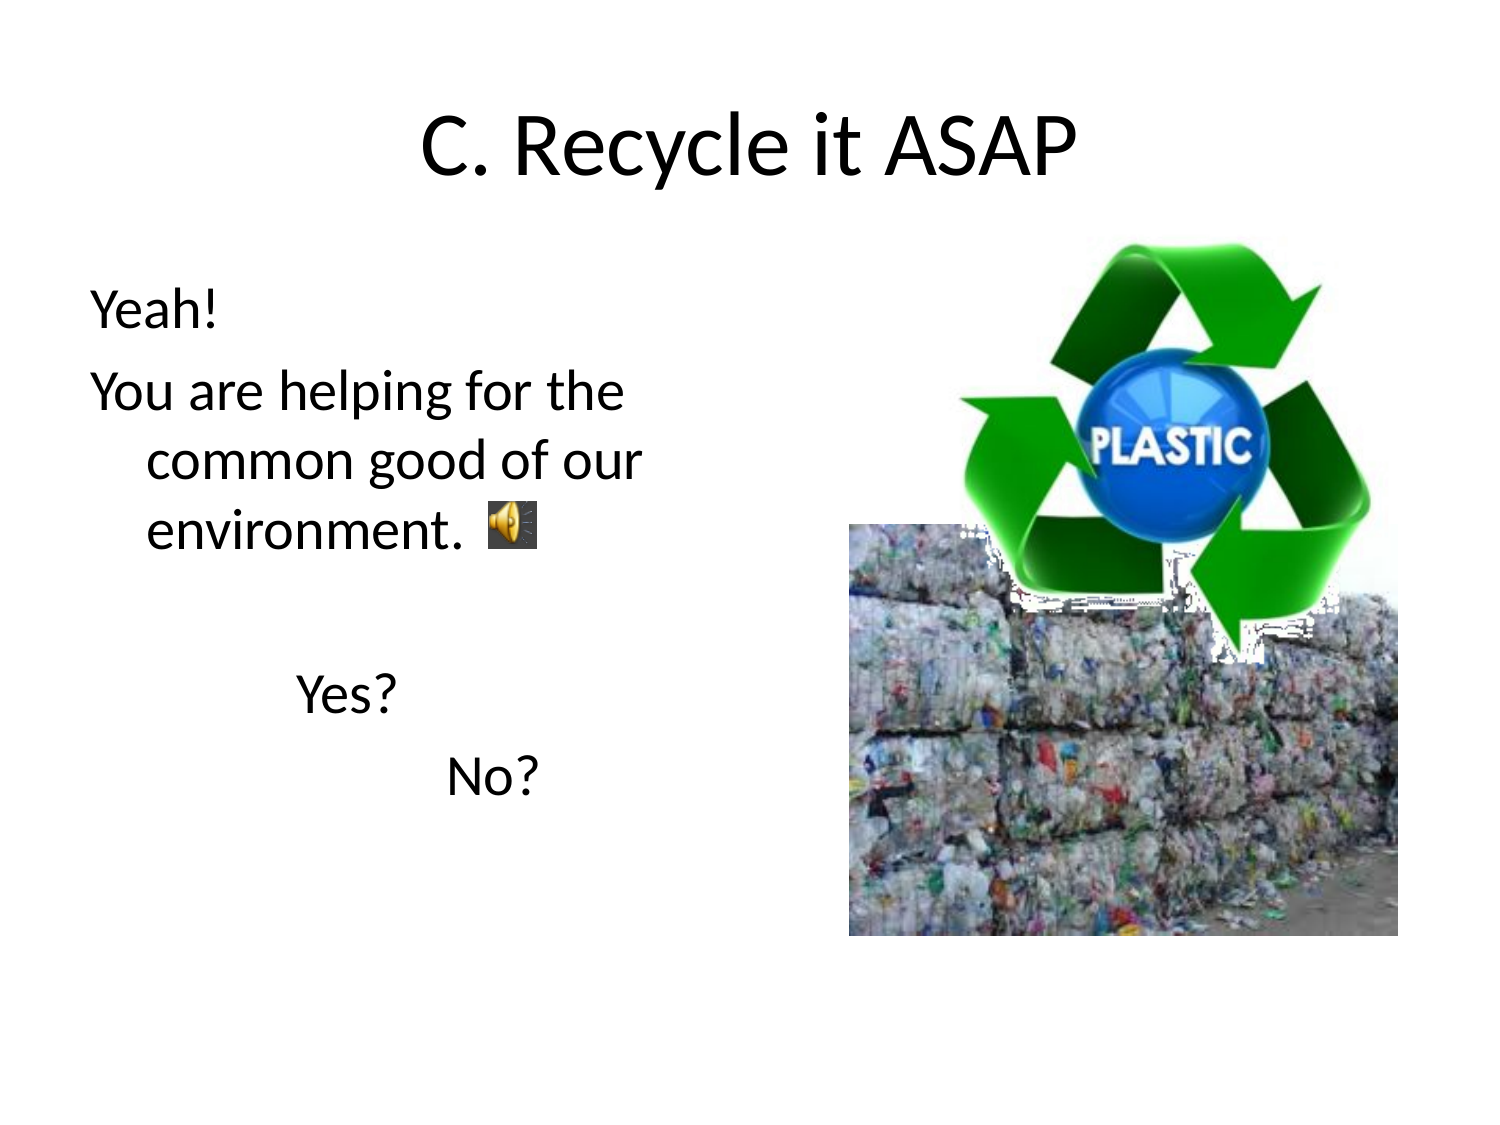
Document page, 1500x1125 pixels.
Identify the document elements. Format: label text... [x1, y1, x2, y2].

picture [487, 499, 538, 551]
list Yeah! You are helping for the common good of our environment. Yes? No? [75, 262, 738, 1005]
title C. Recycle it ASAP [75, 45, 1425, 233]
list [849, 524, 1398, 936]
picture [937, 212, 1407, 680]
